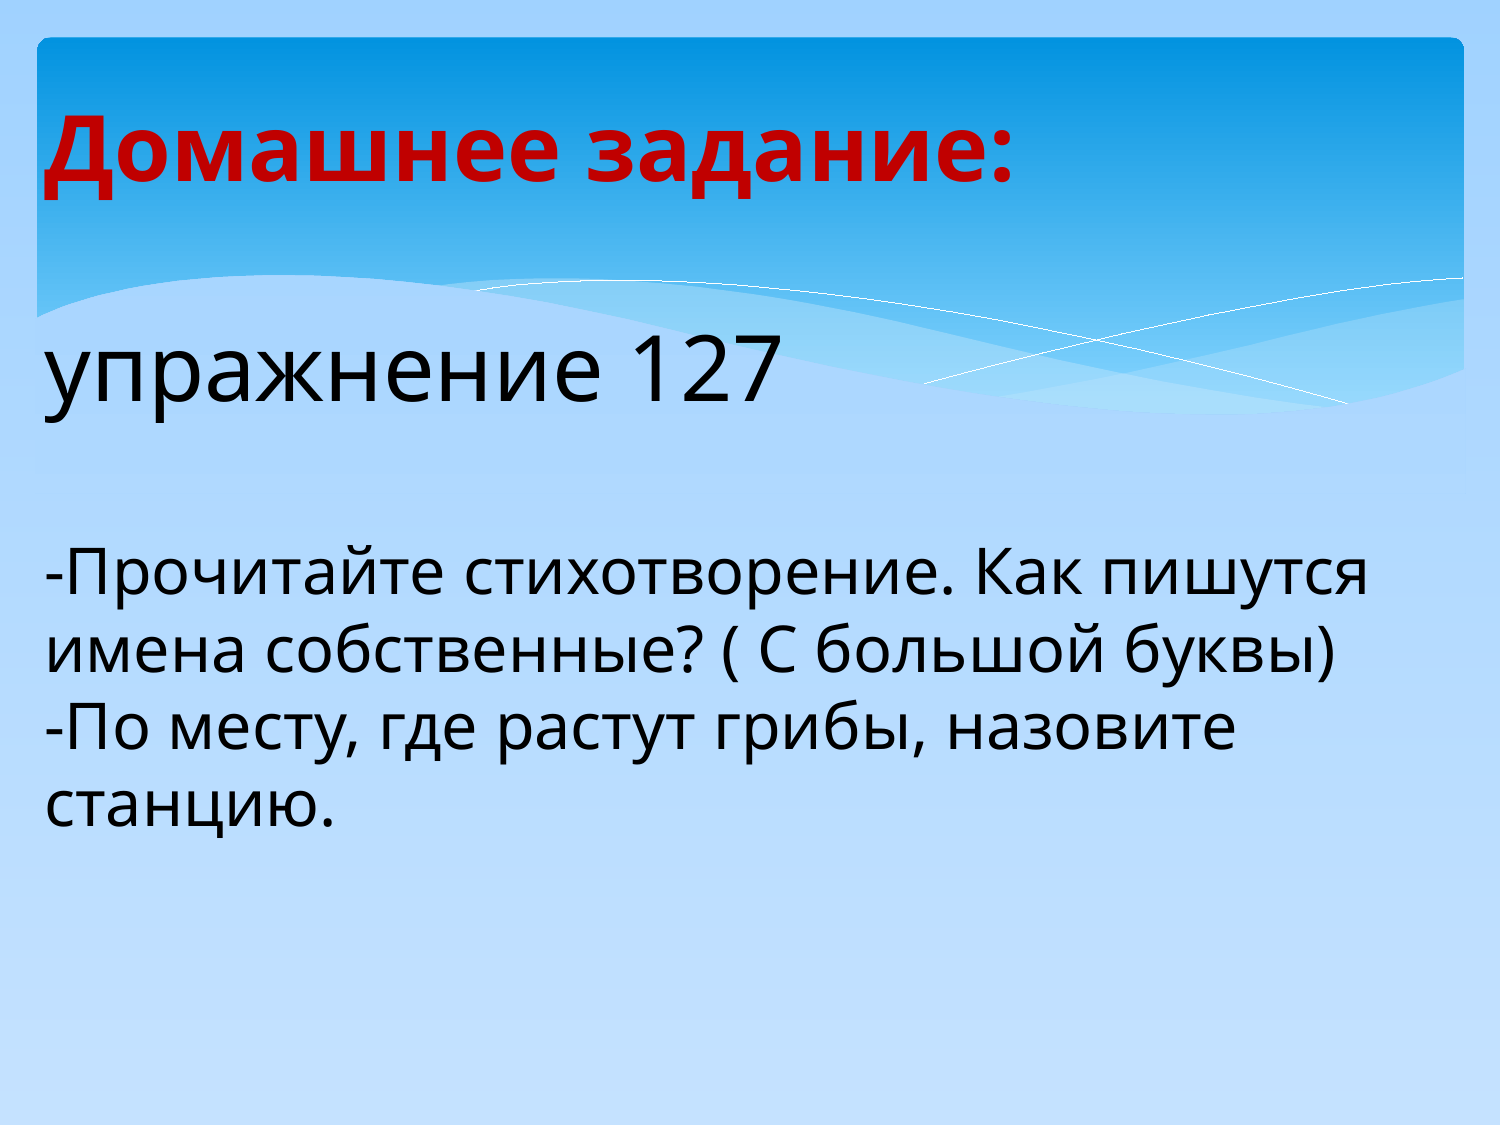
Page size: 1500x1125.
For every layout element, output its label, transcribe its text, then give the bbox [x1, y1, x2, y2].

title Домашнее задание: упражнение 127 -Прочитайте стихотворение. Как пишутся имена собственные? ( С большой буквы) -По месту, где растут грибы, назовите станцию. [29, 55, 1425, 1094]
